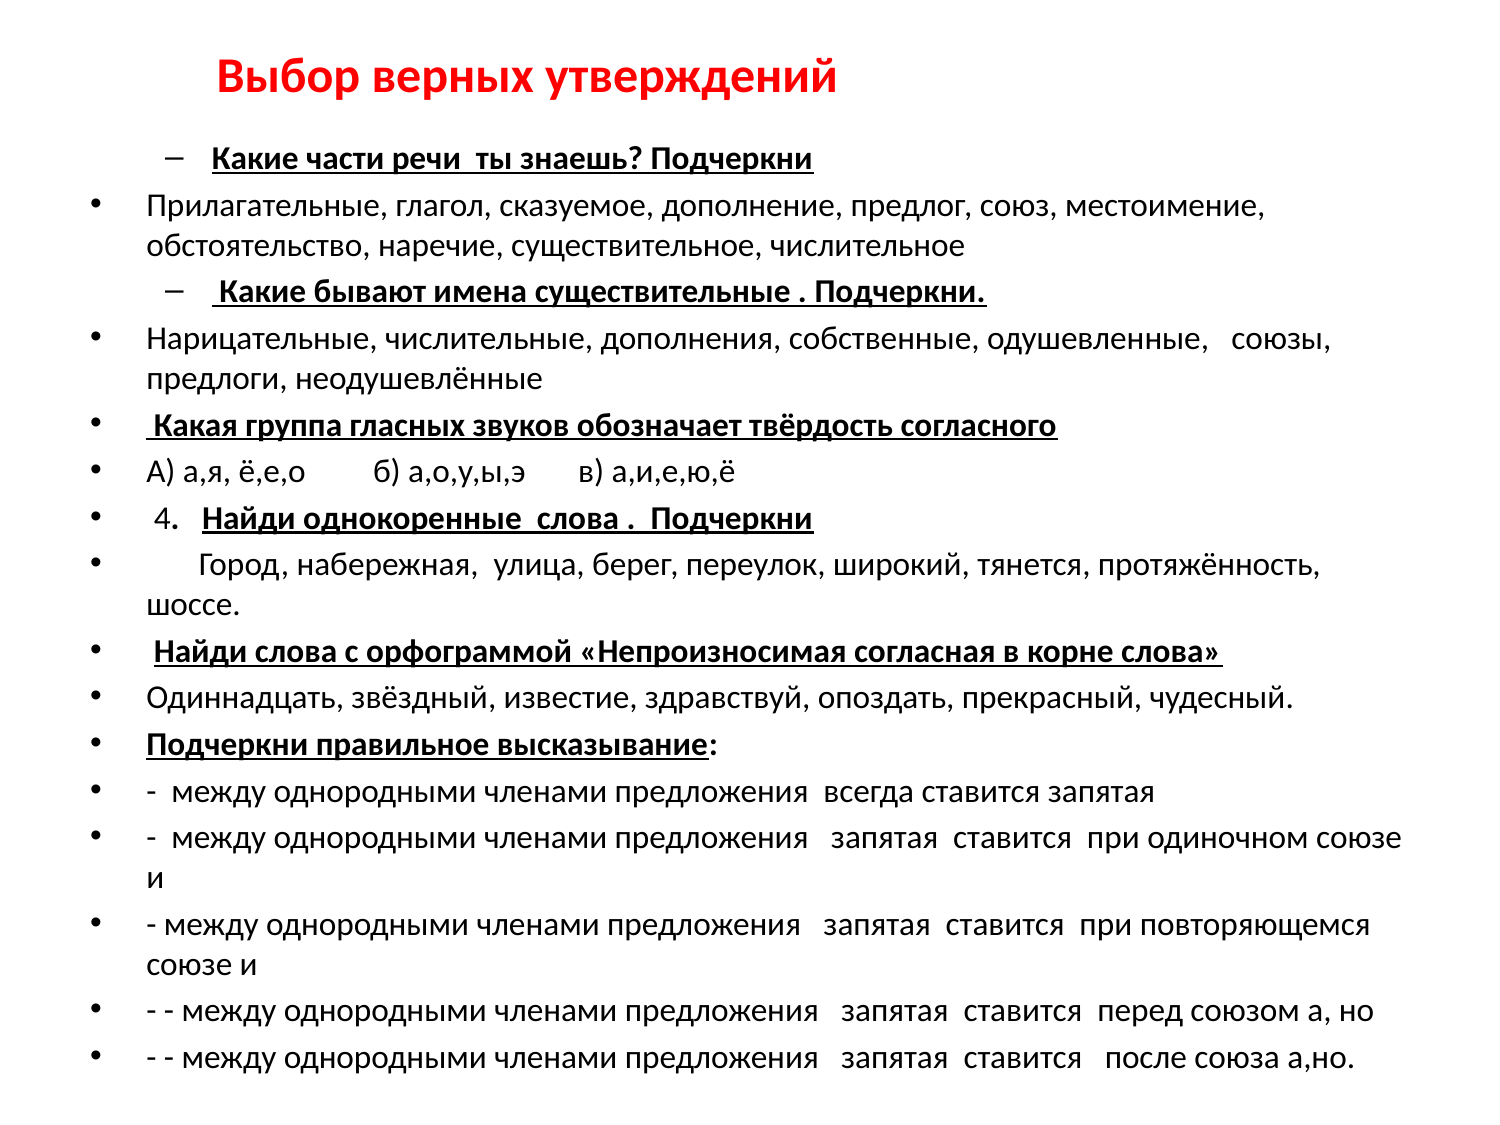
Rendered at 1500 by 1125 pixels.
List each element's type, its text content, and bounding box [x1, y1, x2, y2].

list Какие части речи ты знаешь? Подчеркни Прилагательные, глагол, сказуемое, дополнение, предлог, союз, местоимение, обстоятельство, наречие, существительное, числительное Какие бывают имена существительные . Подчеркни. Нарицательные, числительные, дополнения, собственные, одушевленные, союзы, предлоги, неодушевлённые Какая группа гласных звуков обозначает твёрдость согласного А) а,я, ё,е,о б) а,о,у,ы,э в) а,и,е,ю,ё 4. Найди однокоренные слова . Подчеркни Город, набережная, улица, берег, переулок, широкий, тянется, протяжённость, шоссе. Найди слова с орфограммой «Непроизносимая согласная в корне слова» Одиннадцать, звёздный, известие, здравствуй, опоздать, прекрасный, чудесный. Подчеркни правильное высказывание: - между однородными членами предложения всегда ставится запятая - между однородными членами предложения запятая ставится при одиночном союзе и - между однородными членами предложения запятая ставится при повторяющемся союзе и - - между однородными членами предложения запятая ставится перед союзом а, но - - между однородными членами предложения запятая ставится после союза а,но. [75, 128, 1425, 1005]
text_box Выбор верных утверждений [179, 35, 865, 110]
